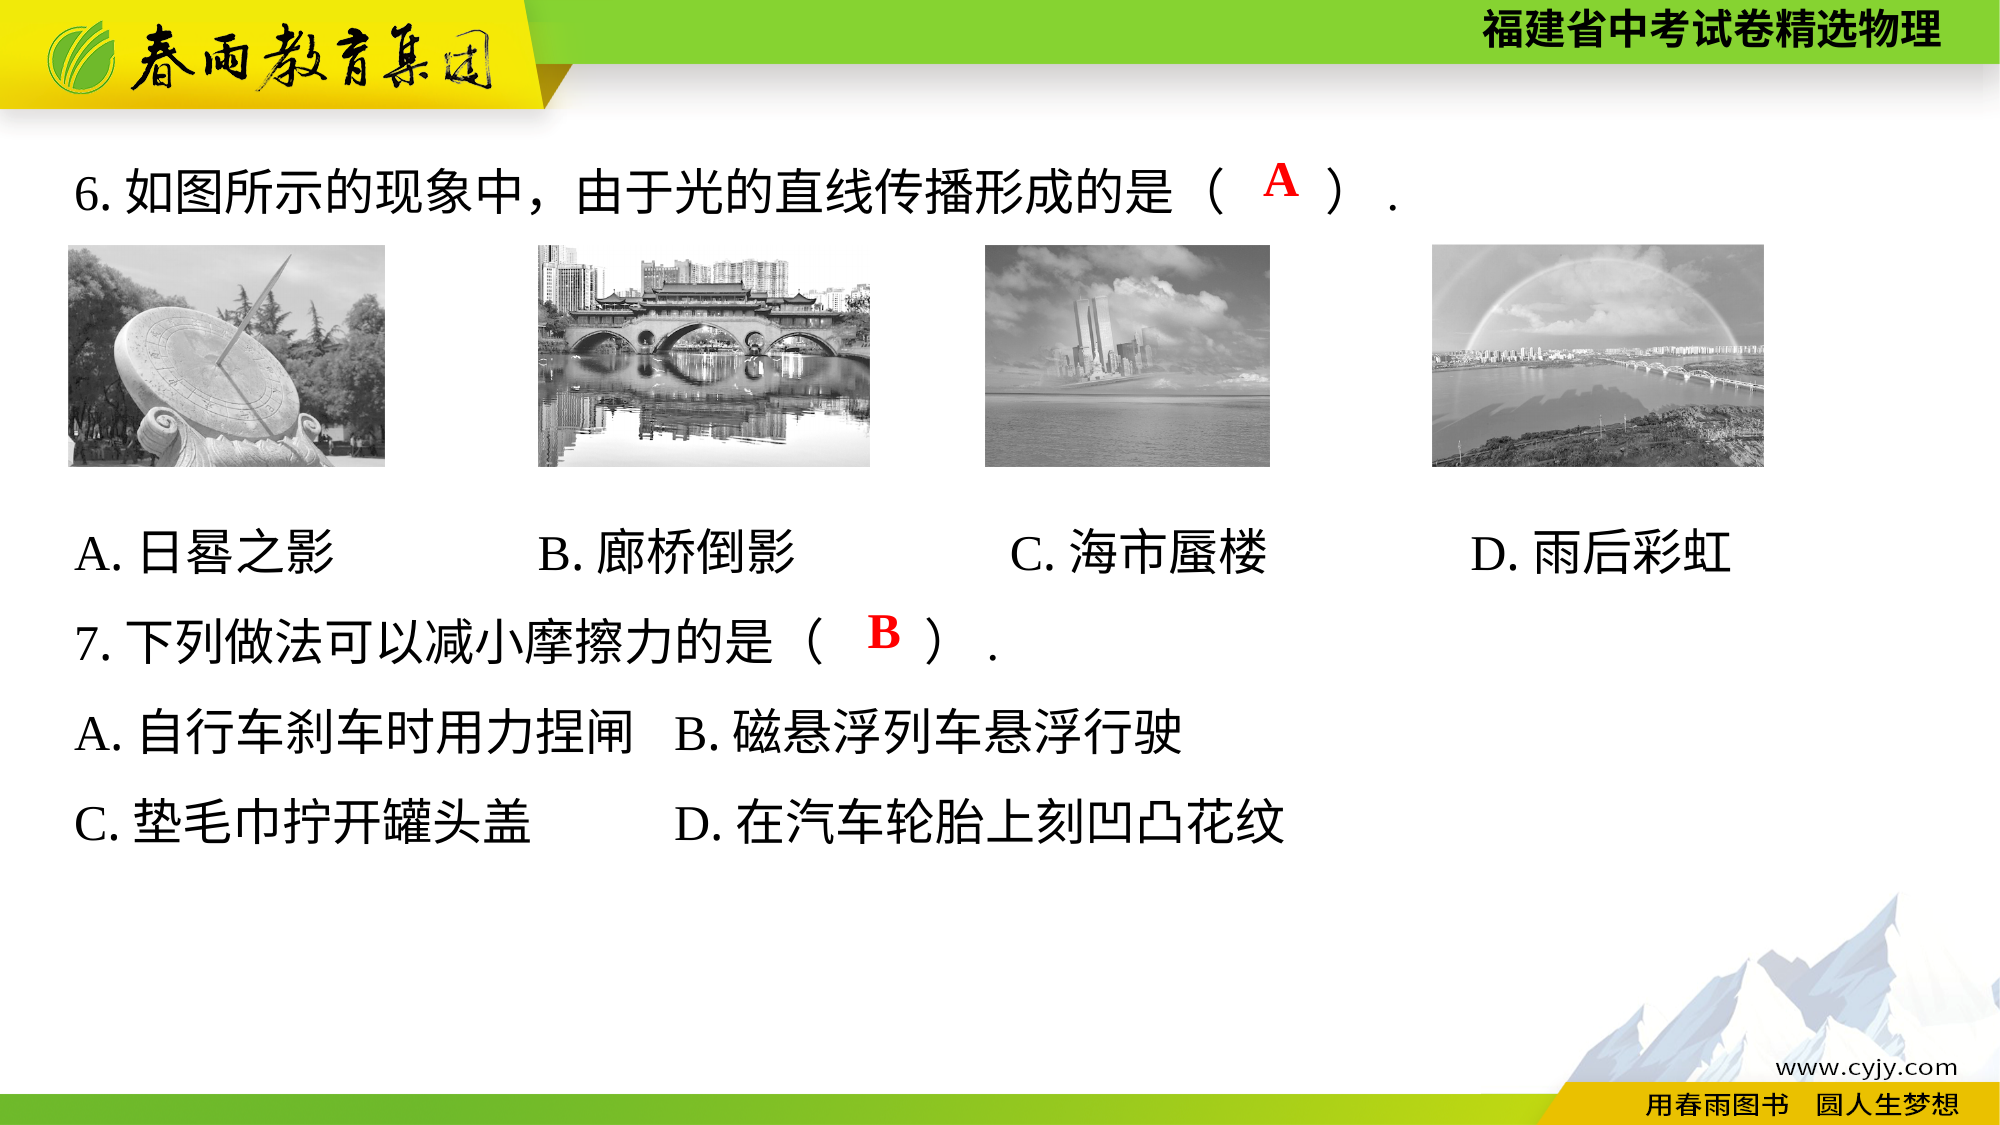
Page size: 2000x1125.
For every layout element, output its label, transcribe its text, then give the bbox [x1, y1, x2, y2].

text_box A [1248, 139, 1315, 214]
text_box B [852, 591, 916, 667]
picture [0, 0, 2000, 1125]
list 6.如图所示的现象中，由于光的直线传播形成的是（ ）. A.日晷之影 B.廊桥倒影 C.海市蜃楼 D.雨后彩虹 7.下列做法可以减小摩擦力的是（ ）. A.自行车刹车时用力捏闸 B.磁悬浮列车悬浮行驶 C.垫毛巾拧开罐头盖 D.在汽车轮胎上刻凹凸花纹 [59, 122, 1944, 865]
